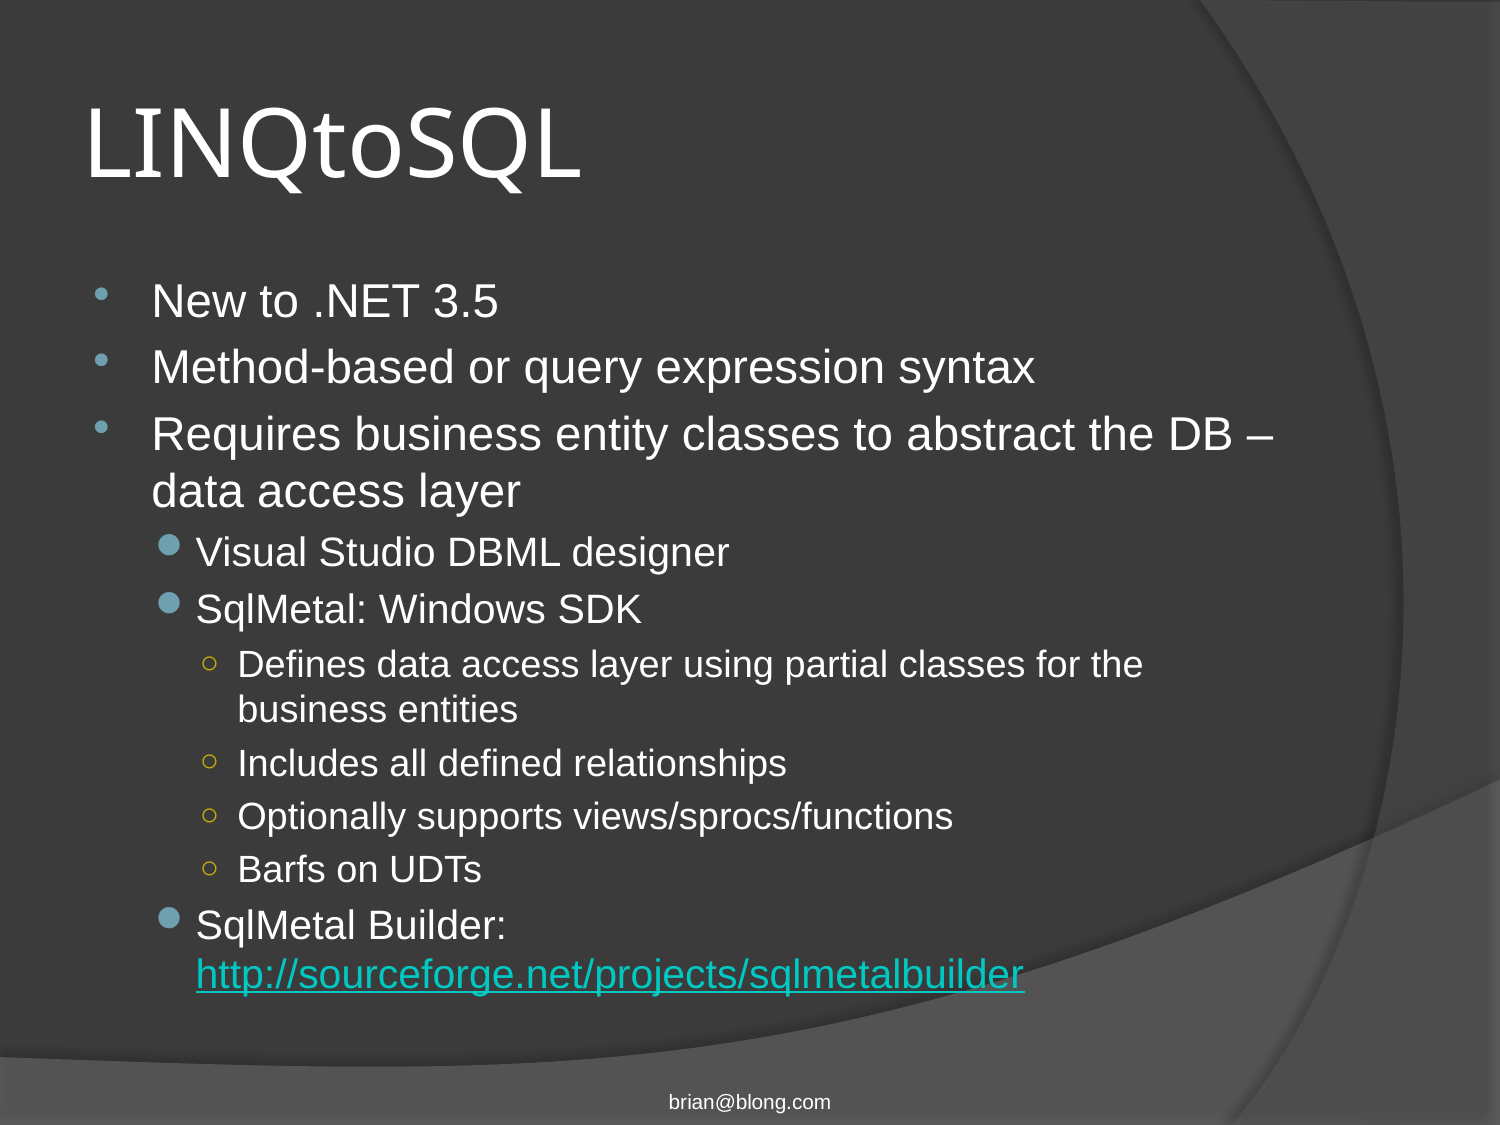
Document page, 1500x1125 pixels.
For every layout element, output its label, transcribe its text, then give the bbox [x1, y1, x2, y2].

footer brian@blong.com [512, 1053, 988, 1114]
title LINQtoSQL [75, 45, 1300, 233]
list New to .NET 3.5 Method-based or query expression syntax Requires business entity classes to abstract the DB – data access layer Visual Studio DBML designer SqlMetal: Windows SDK Defines data access layer using partial classes for the business entities Includes all defined relationships Optionally supports views/sprocs/functions Barfs on UDTs SqlMetal Builder: http://sourceforge.net/projects/sqlmetalbuilder [75, 262, 1300, 1005]
